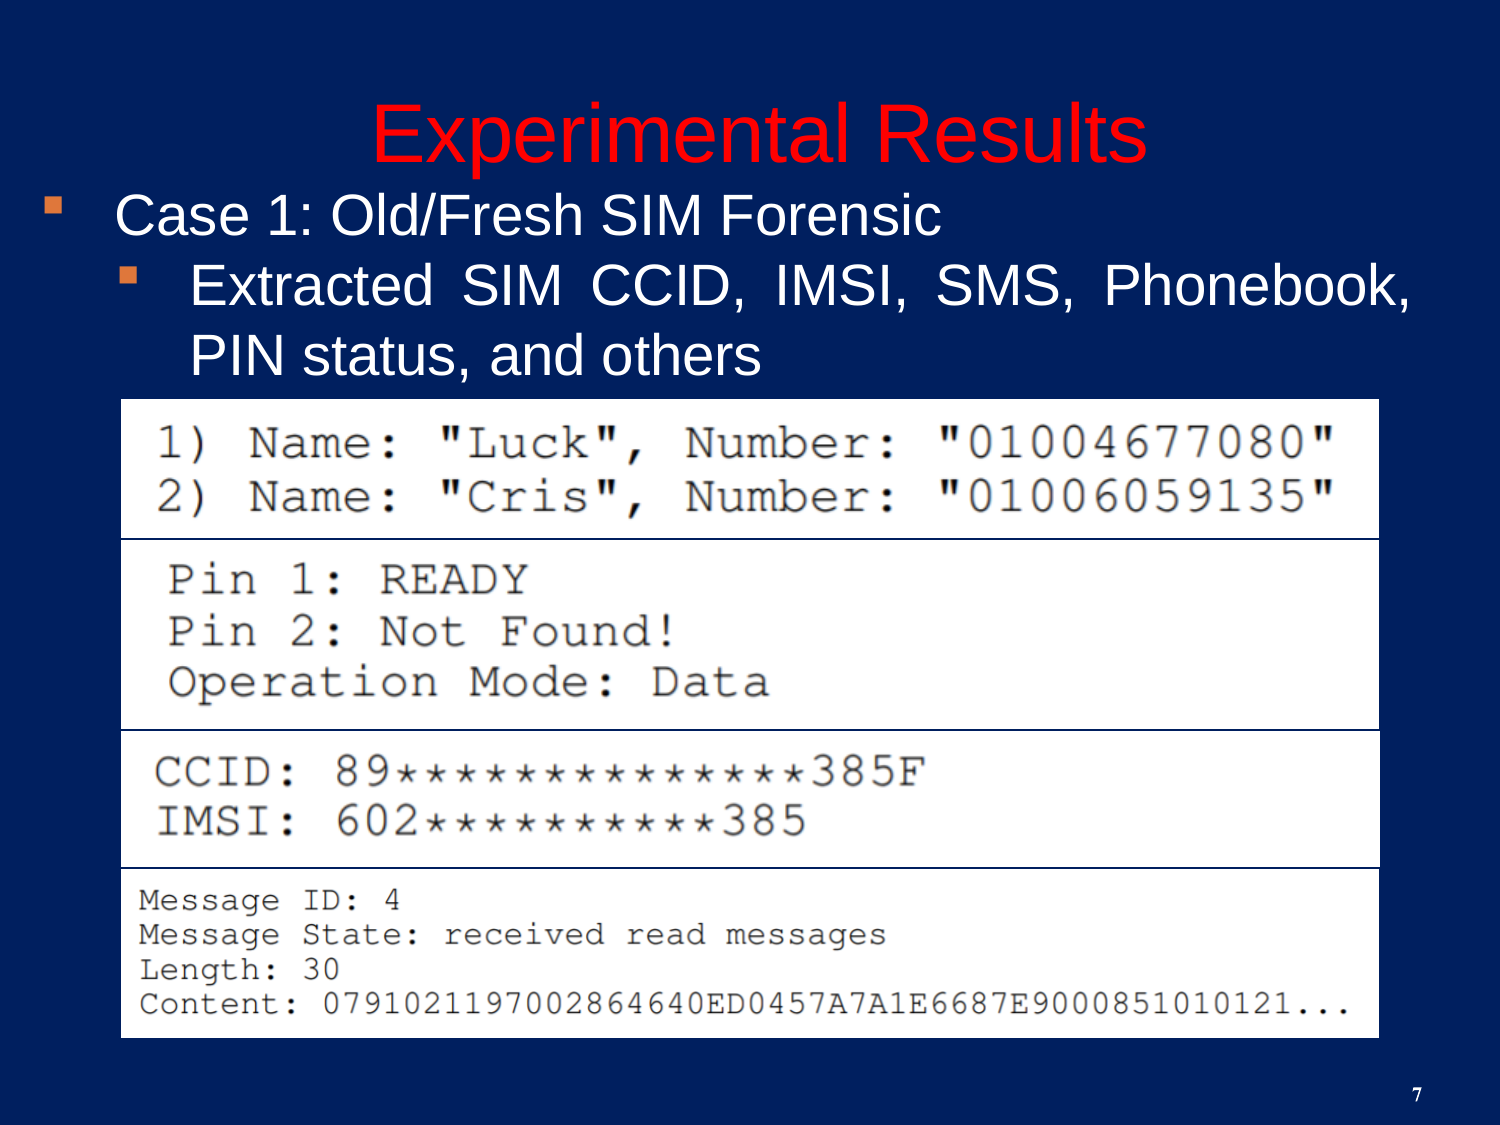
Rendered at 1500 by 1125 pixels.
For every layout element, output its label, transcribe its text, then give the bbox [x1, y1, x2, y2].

title Experimental Results [44, 53, 1456, 267]
picture [120, 540, 1380, 729]
picture [121, 731, 1380, 868]
picture [120, 399, 1380, 538]
text_box Case 1: Old/Fresh SIM Forensic Extracted SIM CCID, IMSI, SMS, Phonebook, PIN status, and others [37, 177, 1413, 388]
text_box [1412, 1087, 1422, 1102]
picture [120, 869, 1380, 1038]
